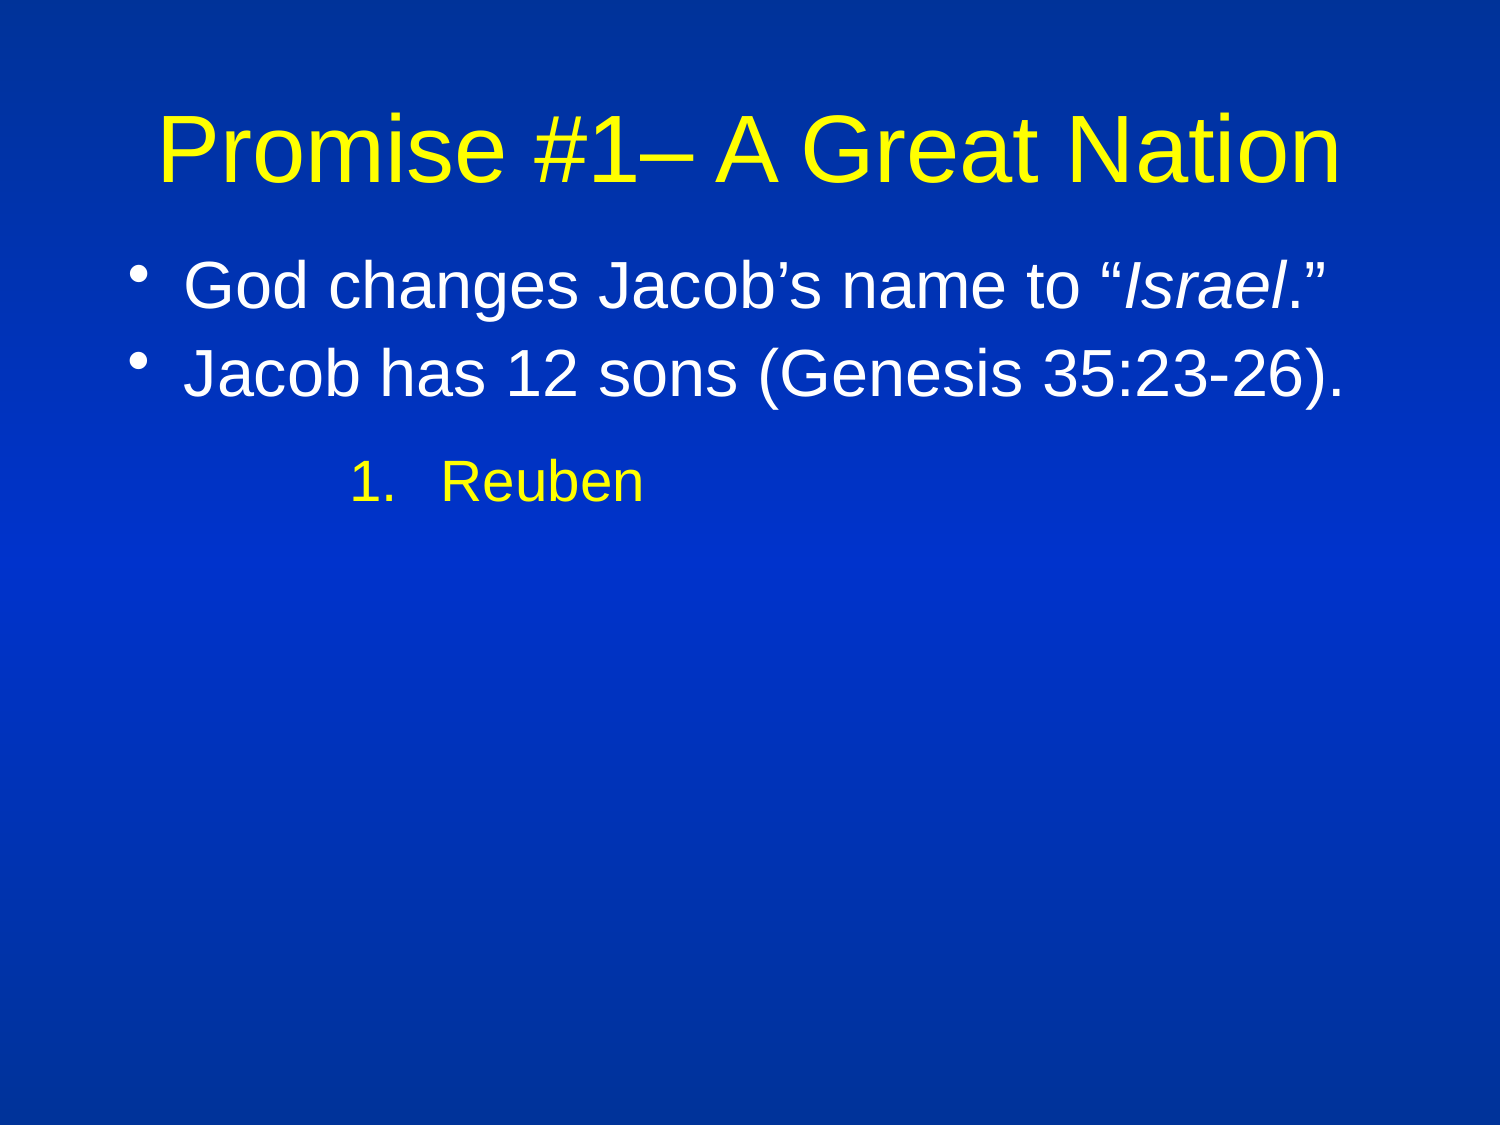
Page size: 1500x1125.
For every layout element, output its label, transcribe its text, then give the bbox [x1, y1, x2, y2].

list God changes Jacob’s name to “Israel.” [112, 249, 1388, 337]
text_box Reuben [334, 435, 677, 581]
text_box Jacob has 12 sons (Genesis 35:23-26). [112, 337, 1388, 438]
title Promise #1– A Great Nation [37, 50, 1463, 238]
